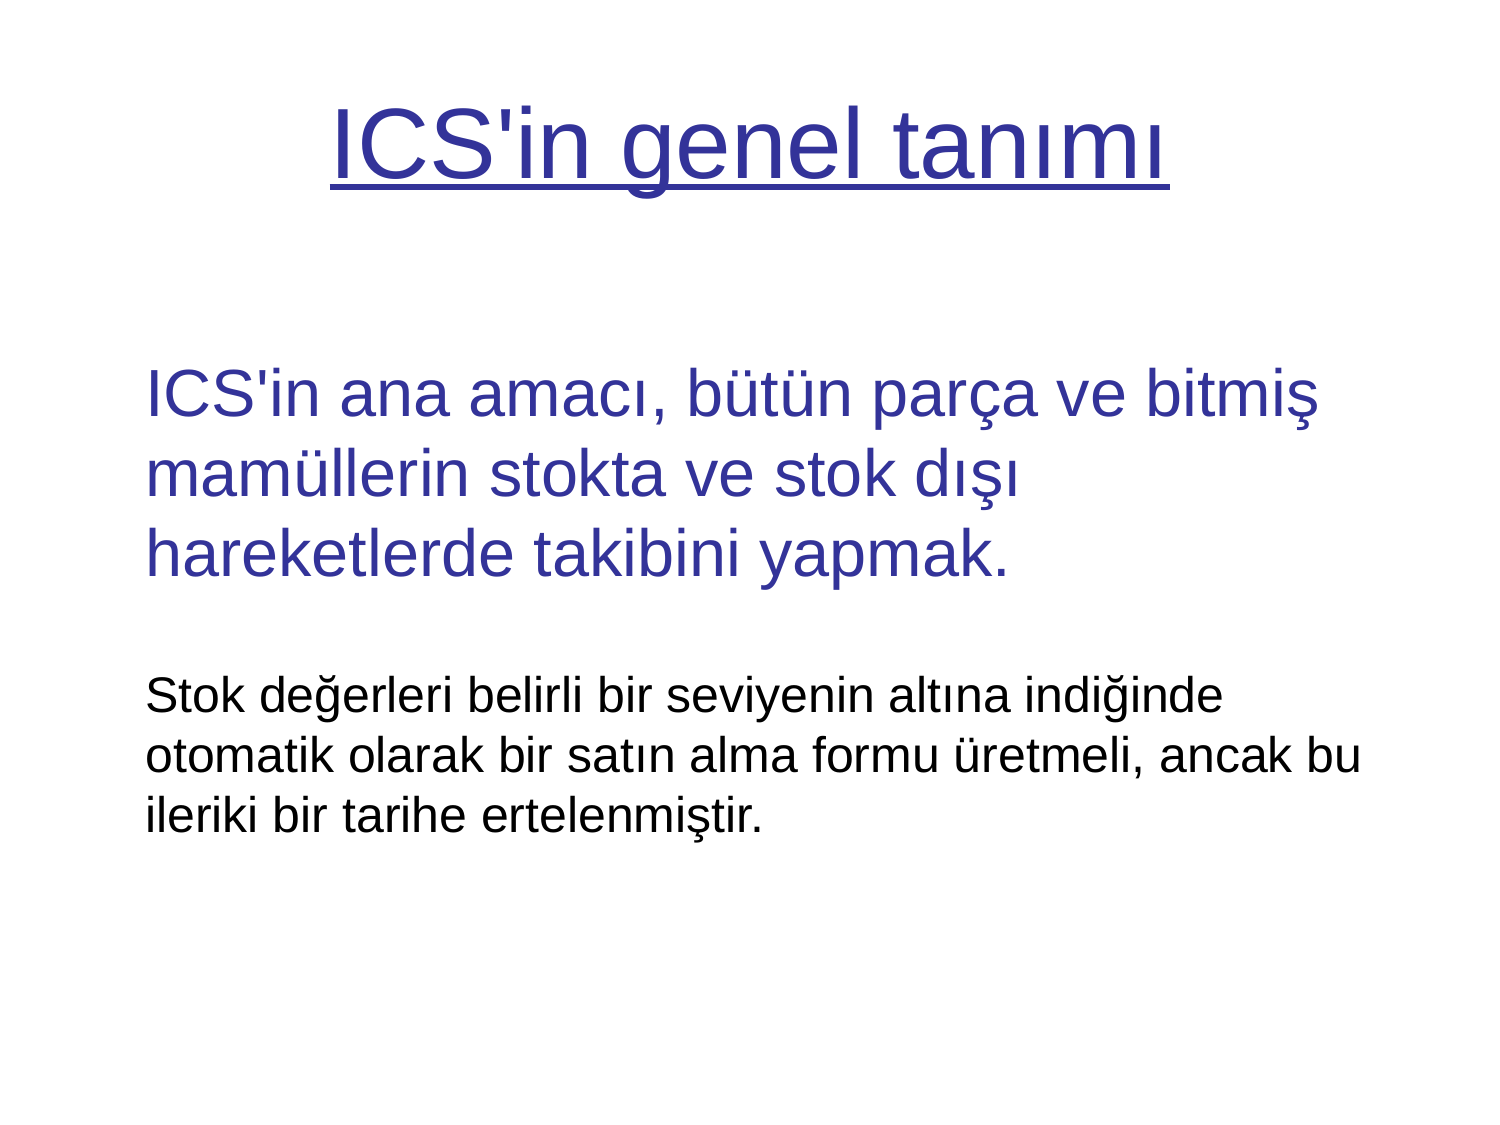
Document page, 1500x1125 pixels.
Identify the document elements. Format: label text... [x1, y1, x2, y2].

list ICS'in ana amacı, bütün parça ve bitmiş mamüllerin stokta ve stok dışı hareketlerde takibini yapmak. Stok değerleri belirli bir seviyenin altına indiğinde otomatik olarak bir satın alma formu üretmeli, ancak bu ileriki bir tarihe ertelenmiştir. [74, 262, 1426, 1116]
title ICS'in genel tanımı [74, 44, 1426, 233]
